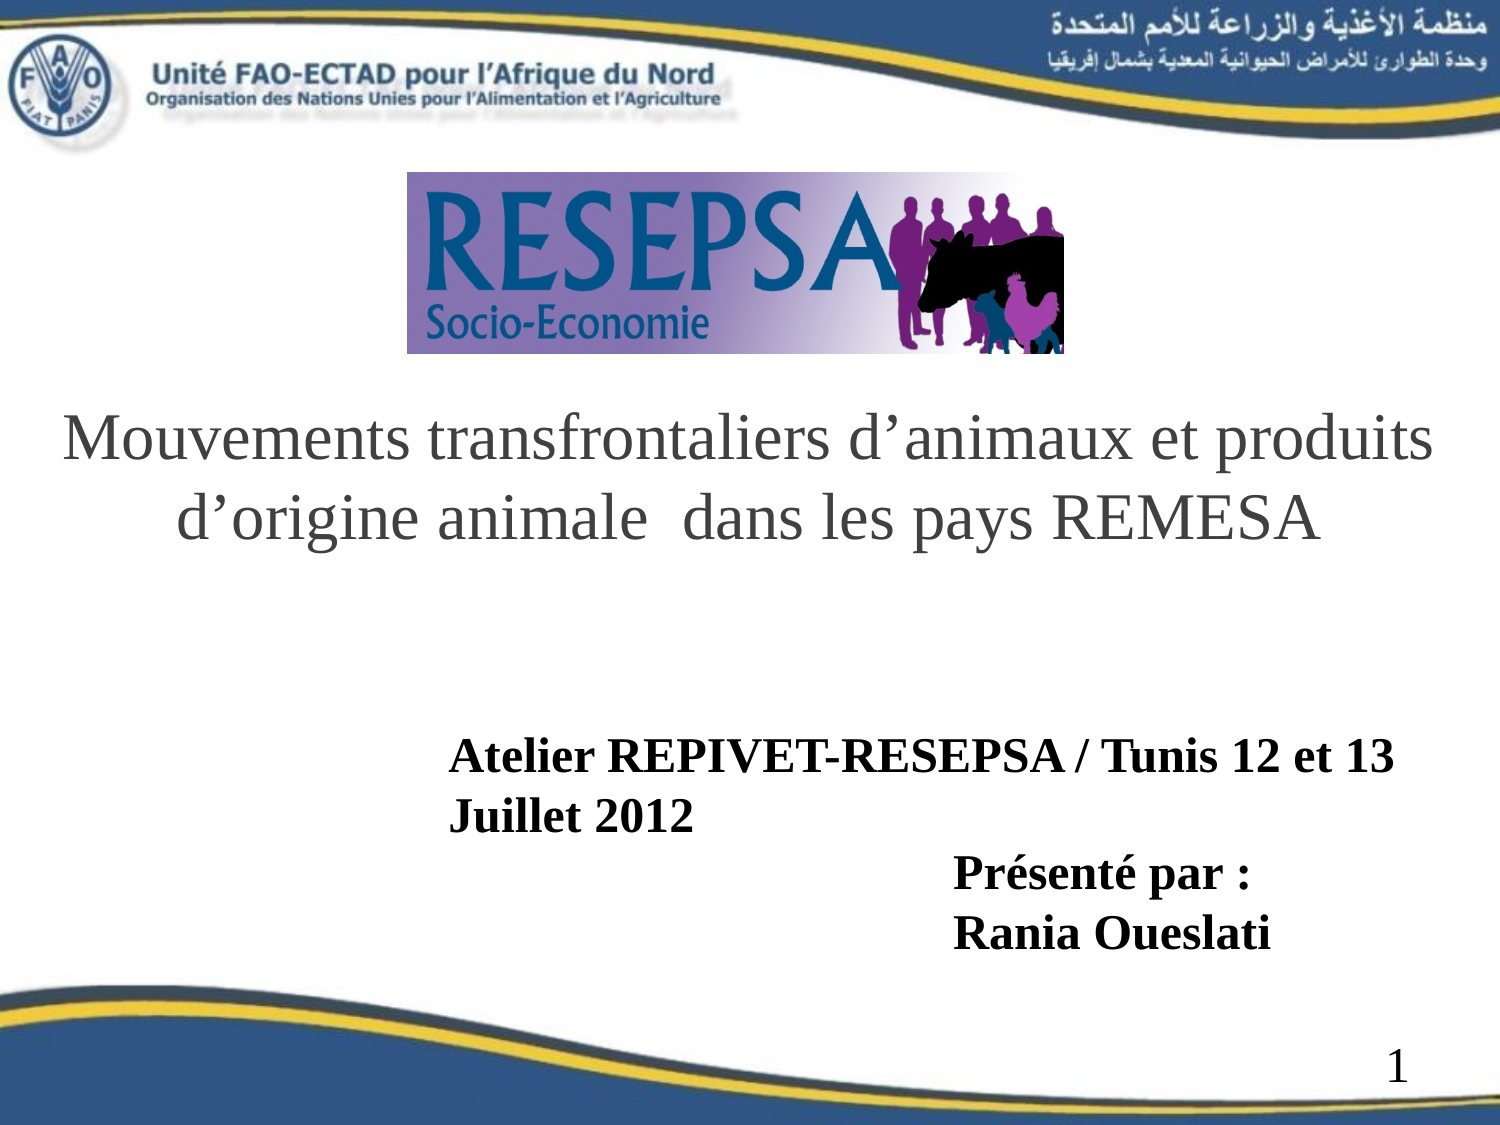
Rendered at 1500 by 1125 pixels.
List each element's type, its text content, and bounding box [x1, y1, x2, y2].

picture [0, 0, 1500, 385]
picture [0, 658, 1500, 1125]
slide_number 1 [1074, 1024, 1426, 1103]
text_box Atelier REPIVET-RESEPSA / Tunis 12 et 13 Juillet 2012 [433, 714, 1500, 850]
subtitle Mouvements transfrontaliers d’animaux et produits d’origine animale dans les pays REMESA [0, 385, 1500, 658]
text_box Présenté par : Rania Oueslati [925, 831, 1456, 967]
text_box [46, 820, 1341, 1008]
